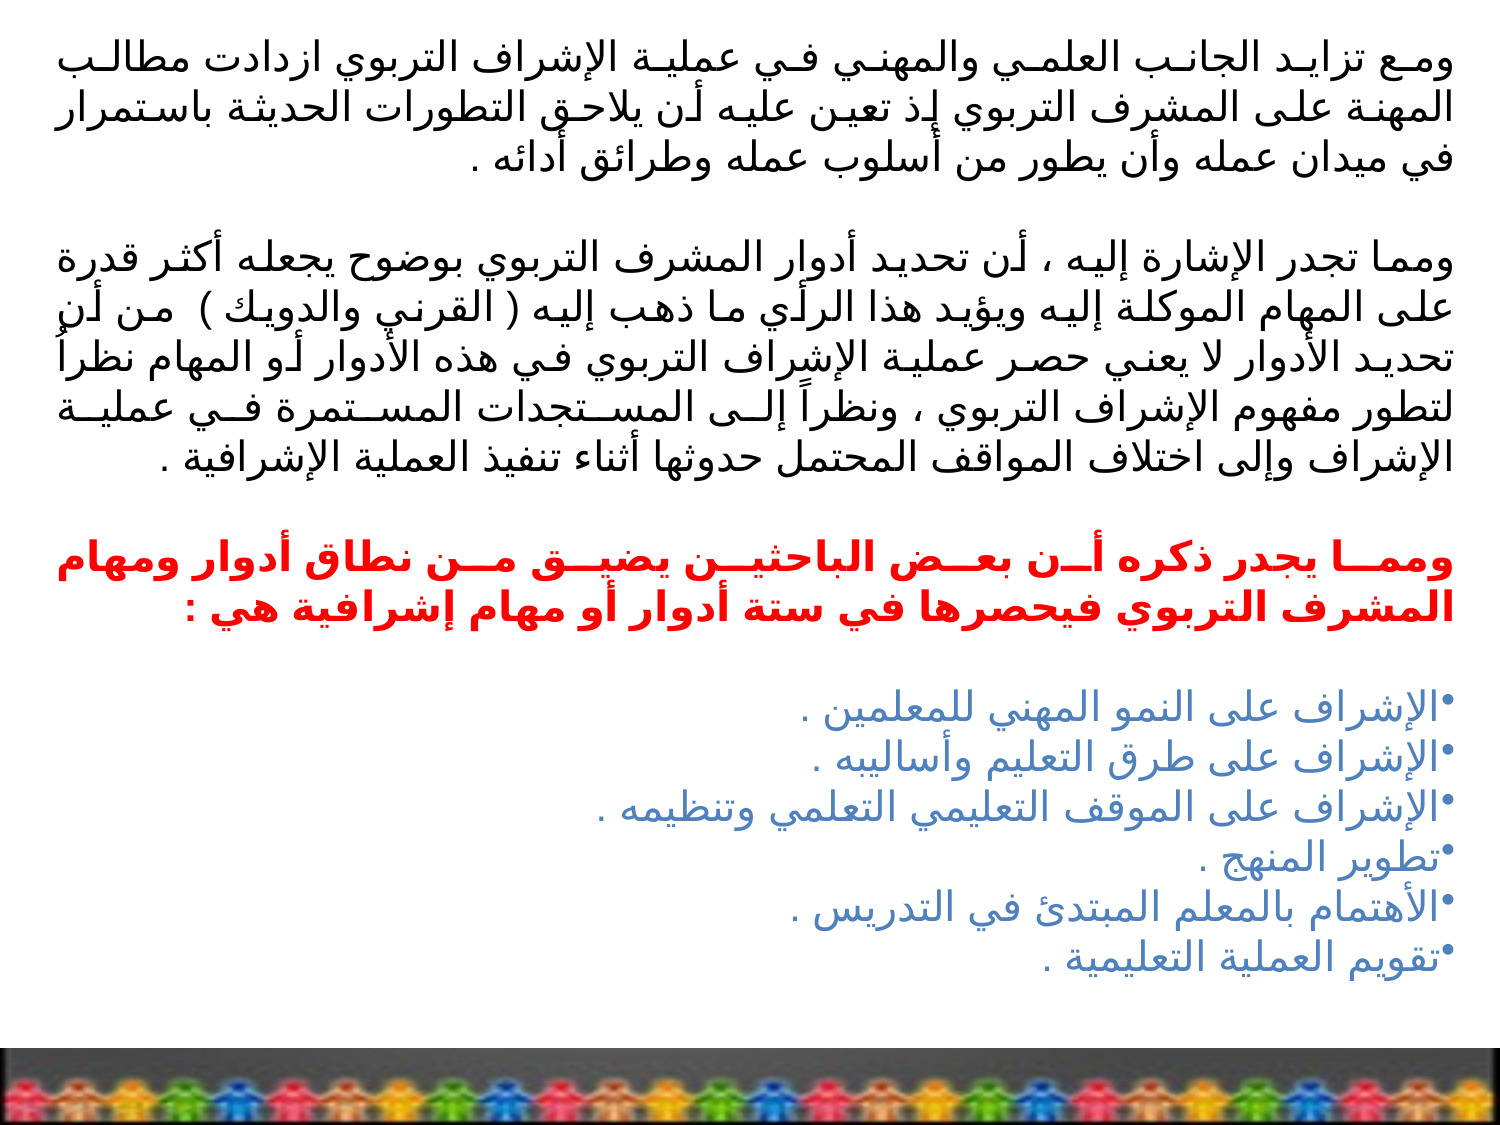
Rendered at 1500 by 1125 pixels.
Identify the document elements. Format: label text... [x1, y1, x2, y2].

picture [0, 1048, 1500, 1125]
text_box ومع تزايد الجانب العلمي والمهني في عملية الإشراف التربوي ازدادت مطالب المهنة على المشرف التربوي إذ تعين عليه أن يلاحق التطورات الحديثة باستمرار في ميدان عمله وأن يطور من أسلوب عمله وطرائق أدائه . ومما تجدر الإشارة إليه ، أن تحديد أدوار المشرف التربوي بوضوح يجعله أكثر قدرة على المهام الموكلة إليه ويؤيد هذا الرأي ما ذهب إليه ( القرني والدويك ) من أن تحديد الأدوار لا يعني حصر عملية الإشراف التربوي في هذه الأدوار أو المهام نظراُ لتطور مفهوم الإشراف التربوي ، ونظراً إلى المستجدات المستمرة في عملية الإشراف وإلى اختلاف المواقف المحتمل حدوثها أثناء تنفيذ العملية الإشرافية . ومما يجدر ذكره أن بعض الباحثين يضيق من نطاق أدوار ومهام المشرف التربوي فيحصرها في ستة أدوار أو مهام إشرافية هي : الإشراف على النمو المهني للمعلمين . الإشراف على طرق التعليم وأساليبه . الإشراف على الموقف التعليمي التعلمي وتنظيمه . تطوير المنهج . الأهتمام بالمعلم المبتدئ في التدريس . تقويم العملية التعليمية . [41, 22, 1471, 988]
